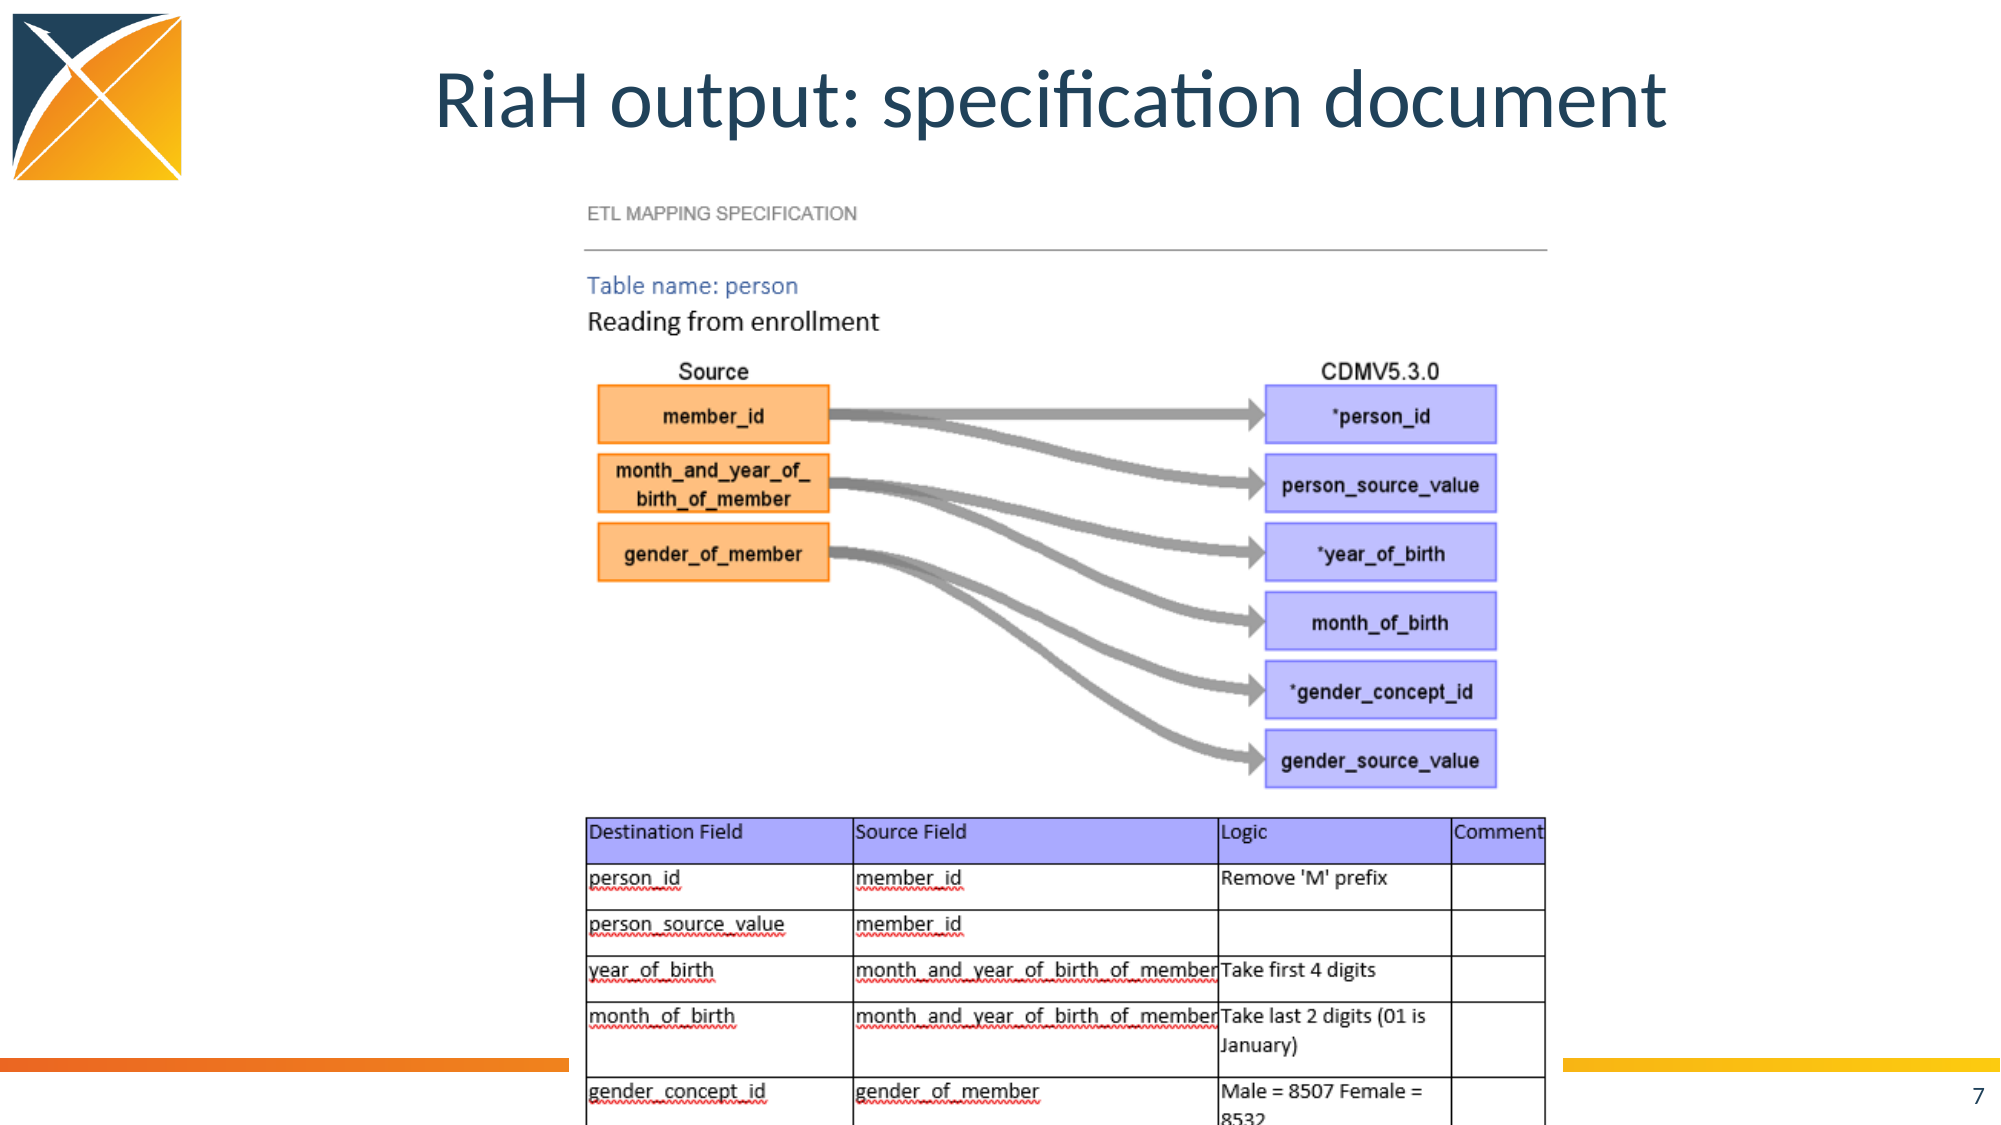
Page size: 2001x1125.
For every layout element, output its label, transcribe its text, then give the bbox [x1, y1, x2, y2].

title RiaH output: specification document [205, 24, 1900, 163]
slide_number 7 [1567, 1065, 2000, 1125]
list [569, 199, 1563, 1125]
picture [0, 0, 206, 200]
